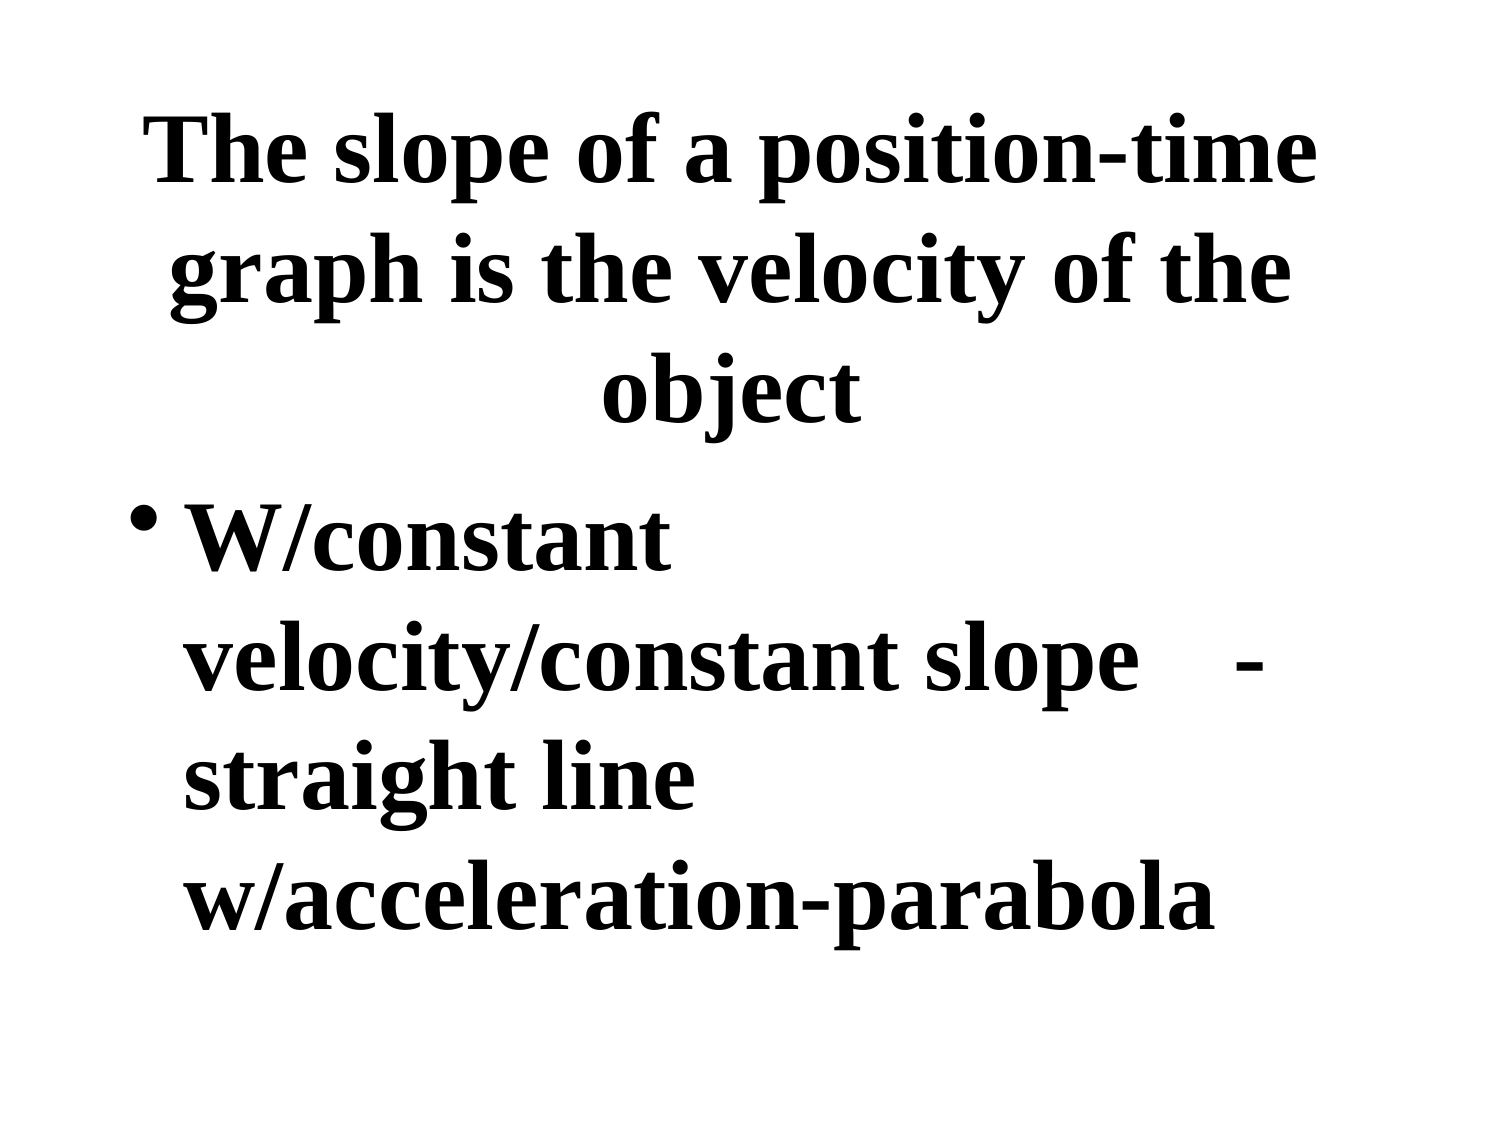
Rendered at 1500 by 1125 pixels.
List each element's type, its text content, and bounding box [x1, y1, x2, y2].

list W/constant velocity/constant slope -straight line w/acceleration-parabola [112, 462, 1388, 1001]
title The slope of a position-time graph is the velocity of the object [74, 99, 1388, 426]
